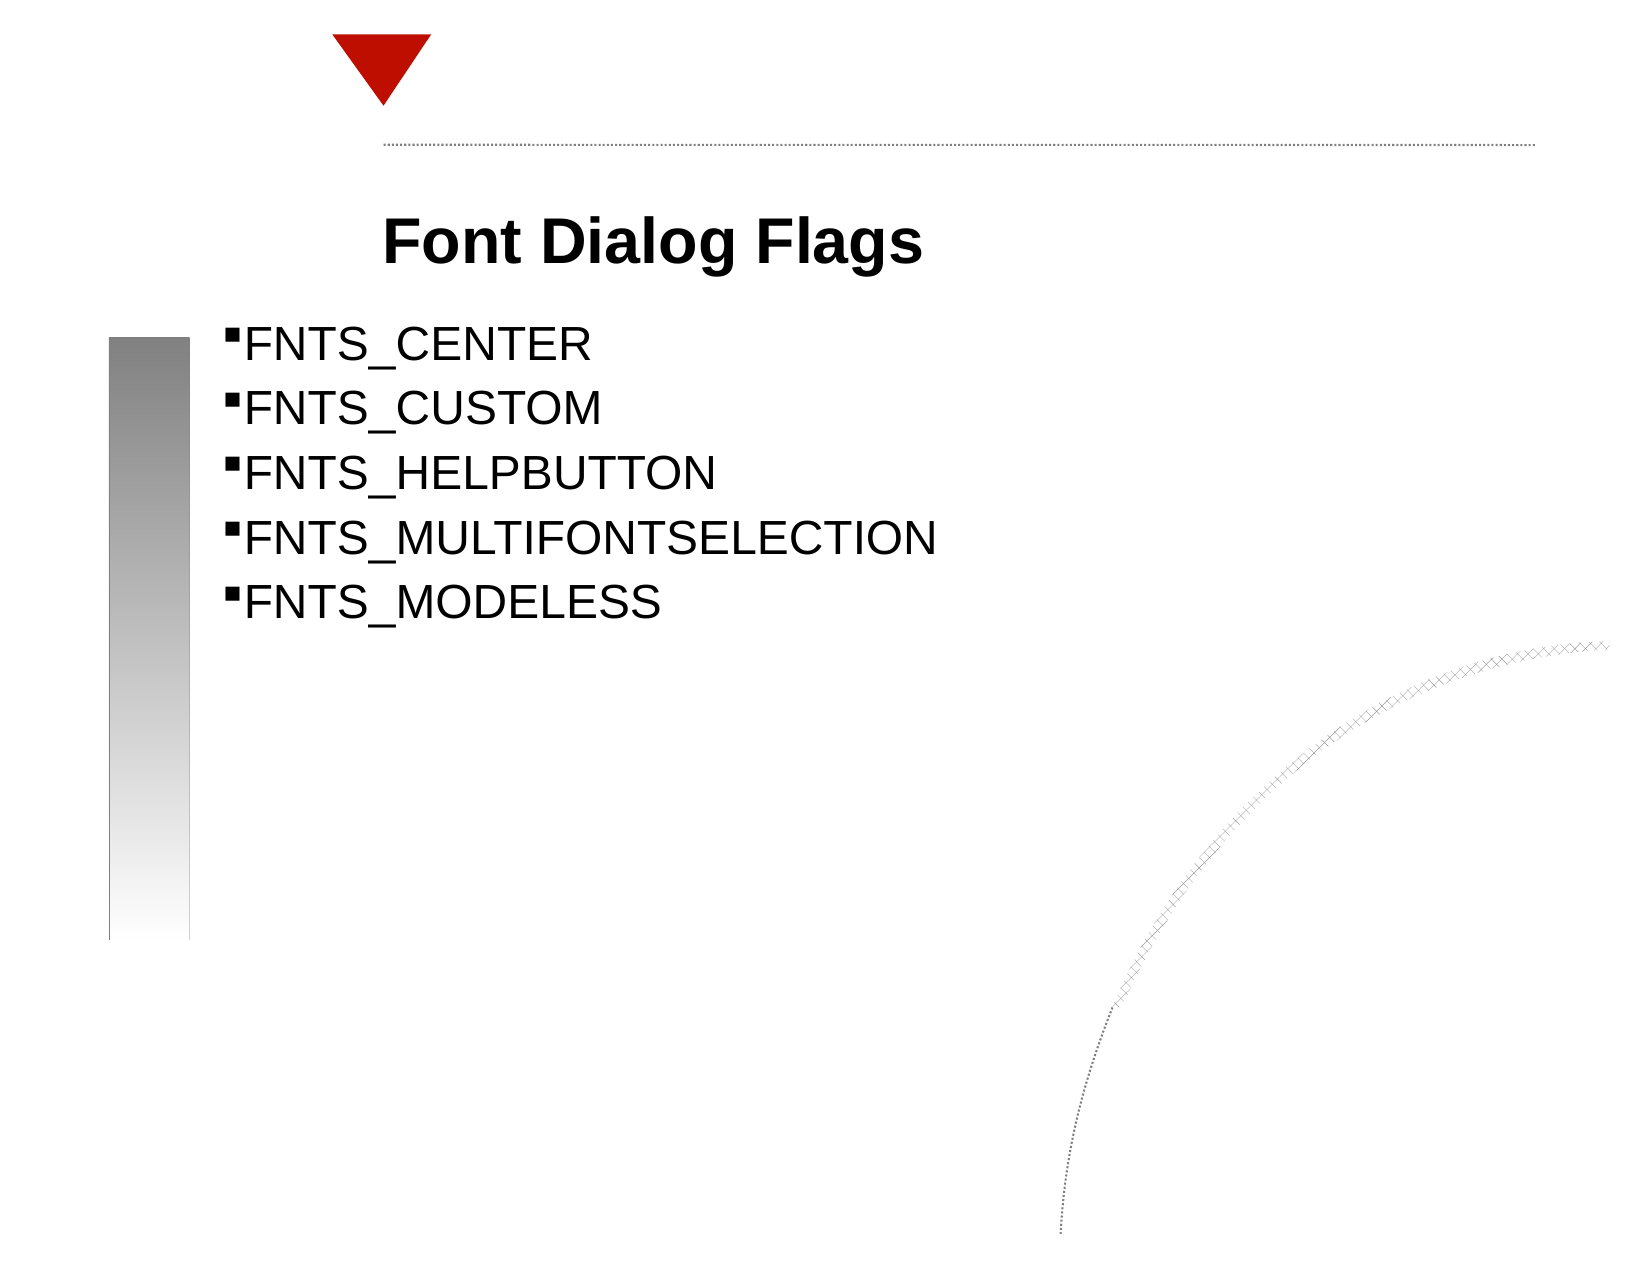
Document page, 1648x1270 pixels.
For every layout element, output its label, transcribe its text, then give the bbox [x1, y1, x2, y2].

text_box Font Dialog Flags [382, 199, 1539, 277]
text_box FNTS_CENTER FNTS_CUSTOM FNTS_HELPBUTTON FNTS_MULTIFONTSELECTION FNTS_MODELESS [221, 312, 1532, 629]
